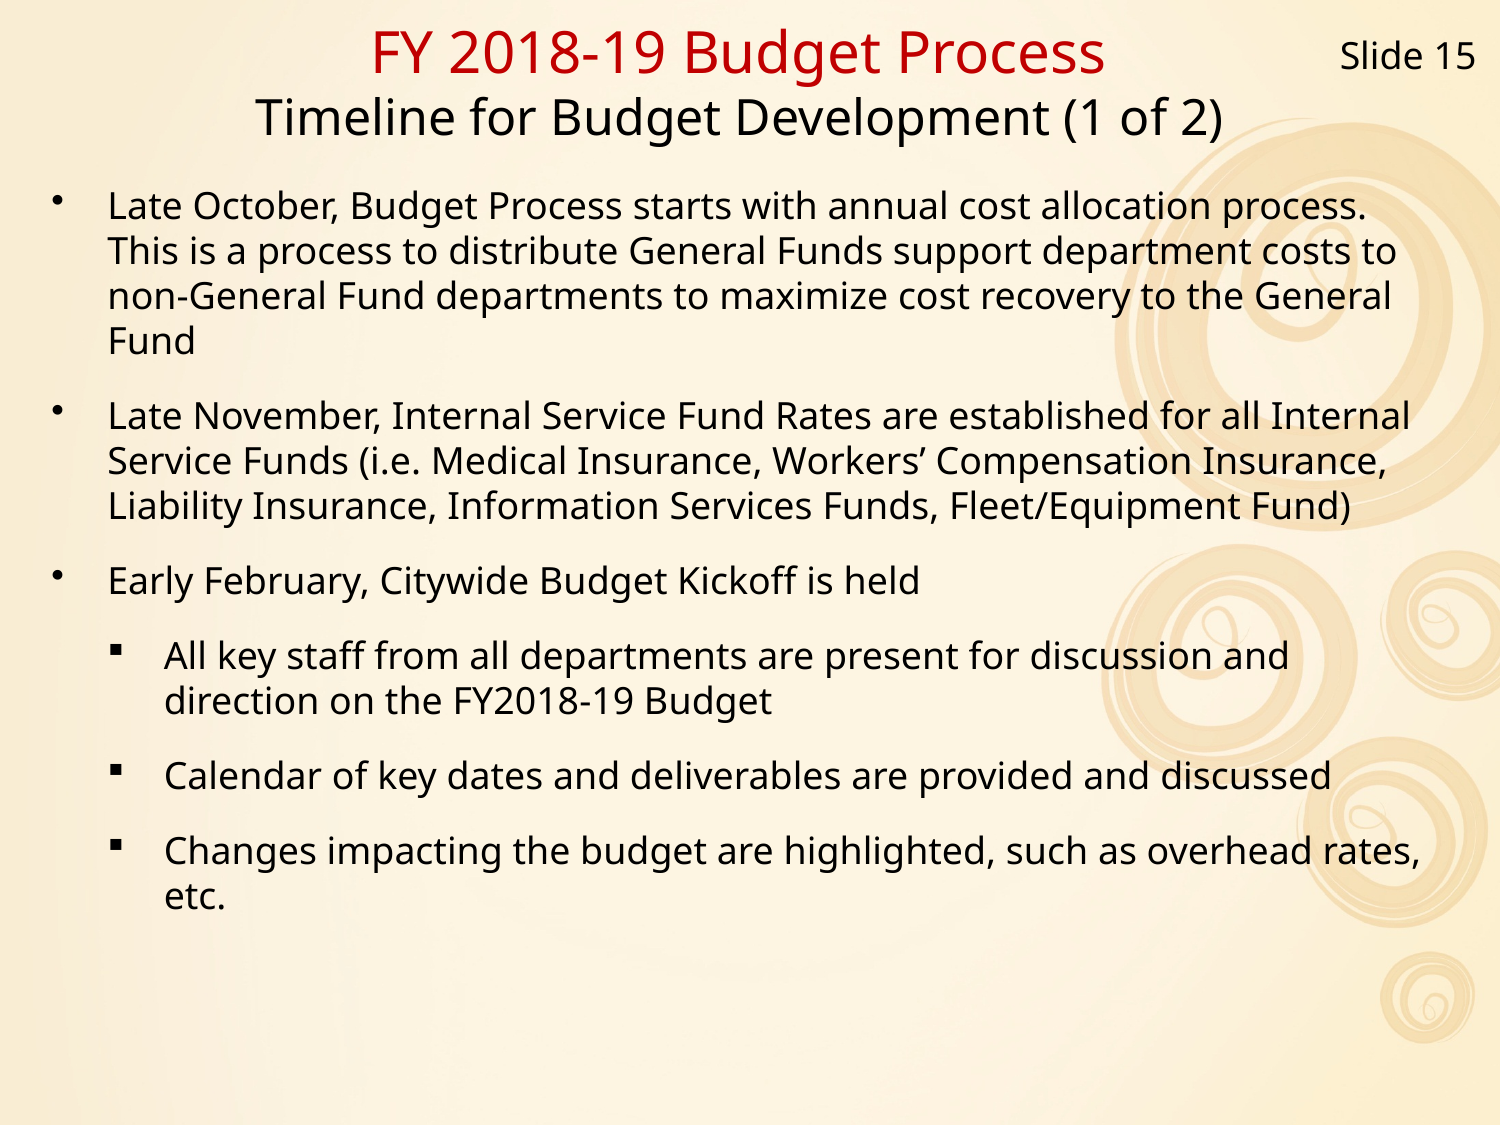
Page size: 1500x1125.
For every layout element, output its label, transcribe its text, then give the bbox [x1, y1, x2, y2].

text_box FY 2018-19 Budget Process Timeline for Budget Development (1 of 2) [46, 24, 1447, 125]
text_box Slide 15 [1325, 24, 1500, 100]
list Late October, Budget Process starts with annual cost allocation process. This is a process to distribute General Funds support department costs to non-General Fund departments to maximize cost recovery to the General Fund Late November, Internal Service Fund Rates are established for all Internal Service Funds (i.e. Medical Insurance, Workers’ Compensation Insurance, Liability Insurance, Information Services Funds, Fleet/Equipment Fund) Early February, Citywide Budget Kickoff is held All key staff from all departments are present for discussion and direction on the FY2018-19 Budget Calendar of key dates and deliverables are provided and discussed Changes impacting the budget are highlighted, such as overhead rates, etc. [36, 174, 1449, 1125]
picture [0, 0, 1500, 1125]
